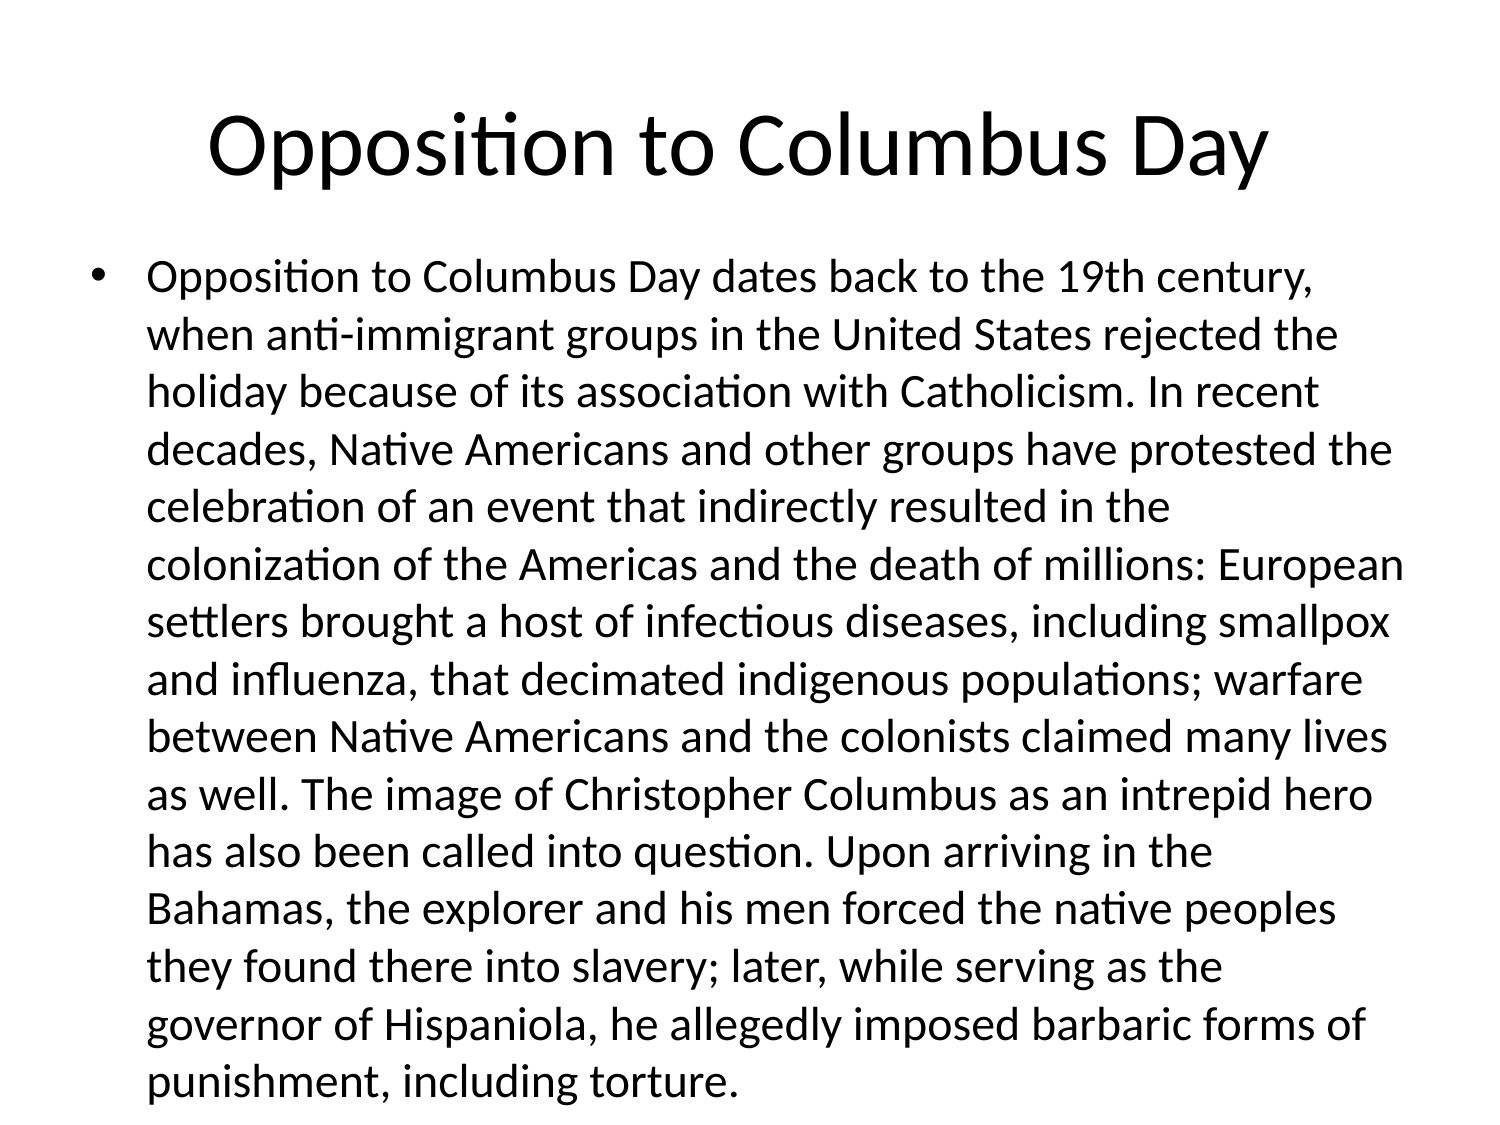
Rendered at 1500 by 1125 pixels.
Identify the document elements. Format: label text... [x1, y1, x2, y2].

title Opposition to Columbus Day [75, 45, 1425, 233]
list Opposition to Columbus Day dates back to the 19th century, when anti-immigrant groups in the United States rejected the holiday because of its association with Catholicism. In recent decades, Native Americans and other groups have protested the celebration of an event that indirectly resulted in the colonization of the Americas and the death of millions: European settlers brought a host of infectious diseases, including smallpox and influenza, that decimated indigenous populations; warfare between Native Americans and the colonists claimed many lives as well. The image of Christopher Columbus as an intrepid hero has also been called into question. Upon arriving in the Bahamas, the explorer and his men forced the native peoples they found there into slavery; later, while serving as the governor of Hispaniola, he allegedly imposed barbaric forms of punishment, including torture. [75, 237, 1425, 980]
